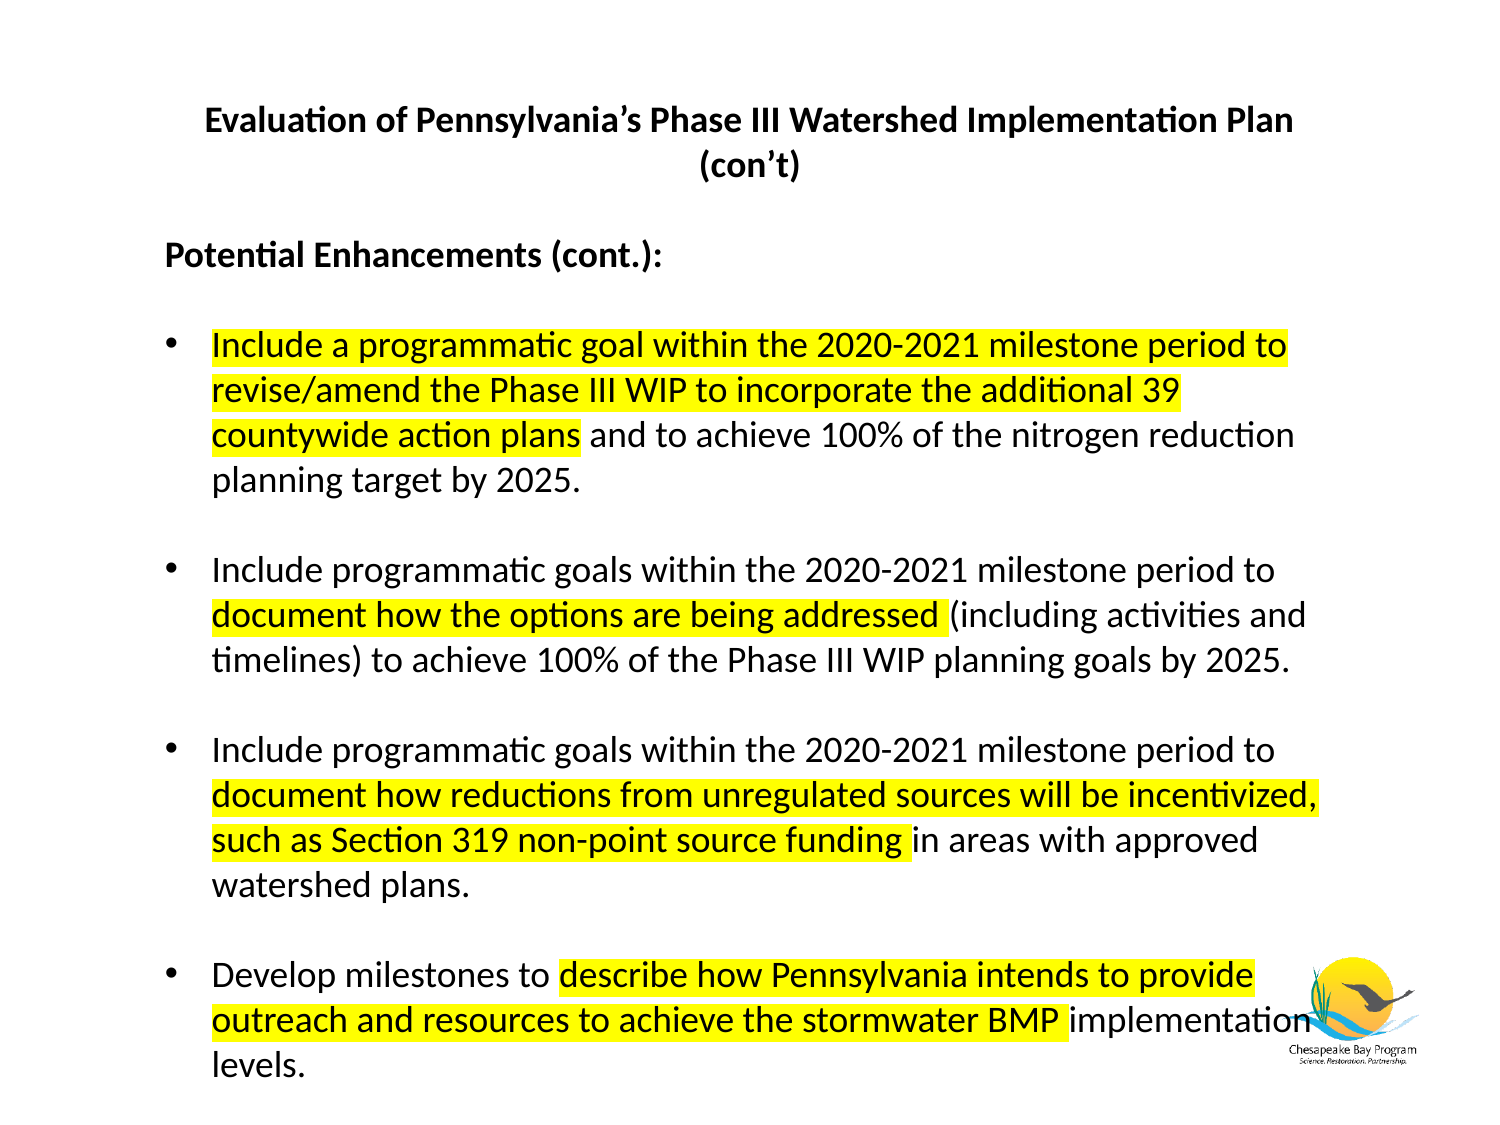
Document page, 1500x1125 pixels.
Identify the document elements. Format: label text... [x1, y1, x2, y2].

text_box Evaluation of Pennsylvania’s Phase III Watershed Implementation Plan (con’t) Potential Enhancements (cont.): Include a programmatic goal within the 2020-2021 milestone period to revise/amend the Phase III WIP to incorporate the additional 39 countywide action plans and to achieve 100% of the nitrogen reduction planning target by 2025. Include programmatic goals within the 2020-2021 milestone period to document how the options are being addressed (including activities and timelines) to achieve 100% of the Phase III WIP planning goals by 2025. Include programmatic goals within the 2020-2021 milestone period to document how reductions from unregulated sources will be incentivized, such as Section 319 non-point source funding in areas with approved watershed plans. Develop milestones to describe how Pennsylvania intends to provide outreach and resources to achieve the stormwater BMP implementation levels. [149, 87, 1350, 1093]
picture [1281, 956, 1419, 1065]
